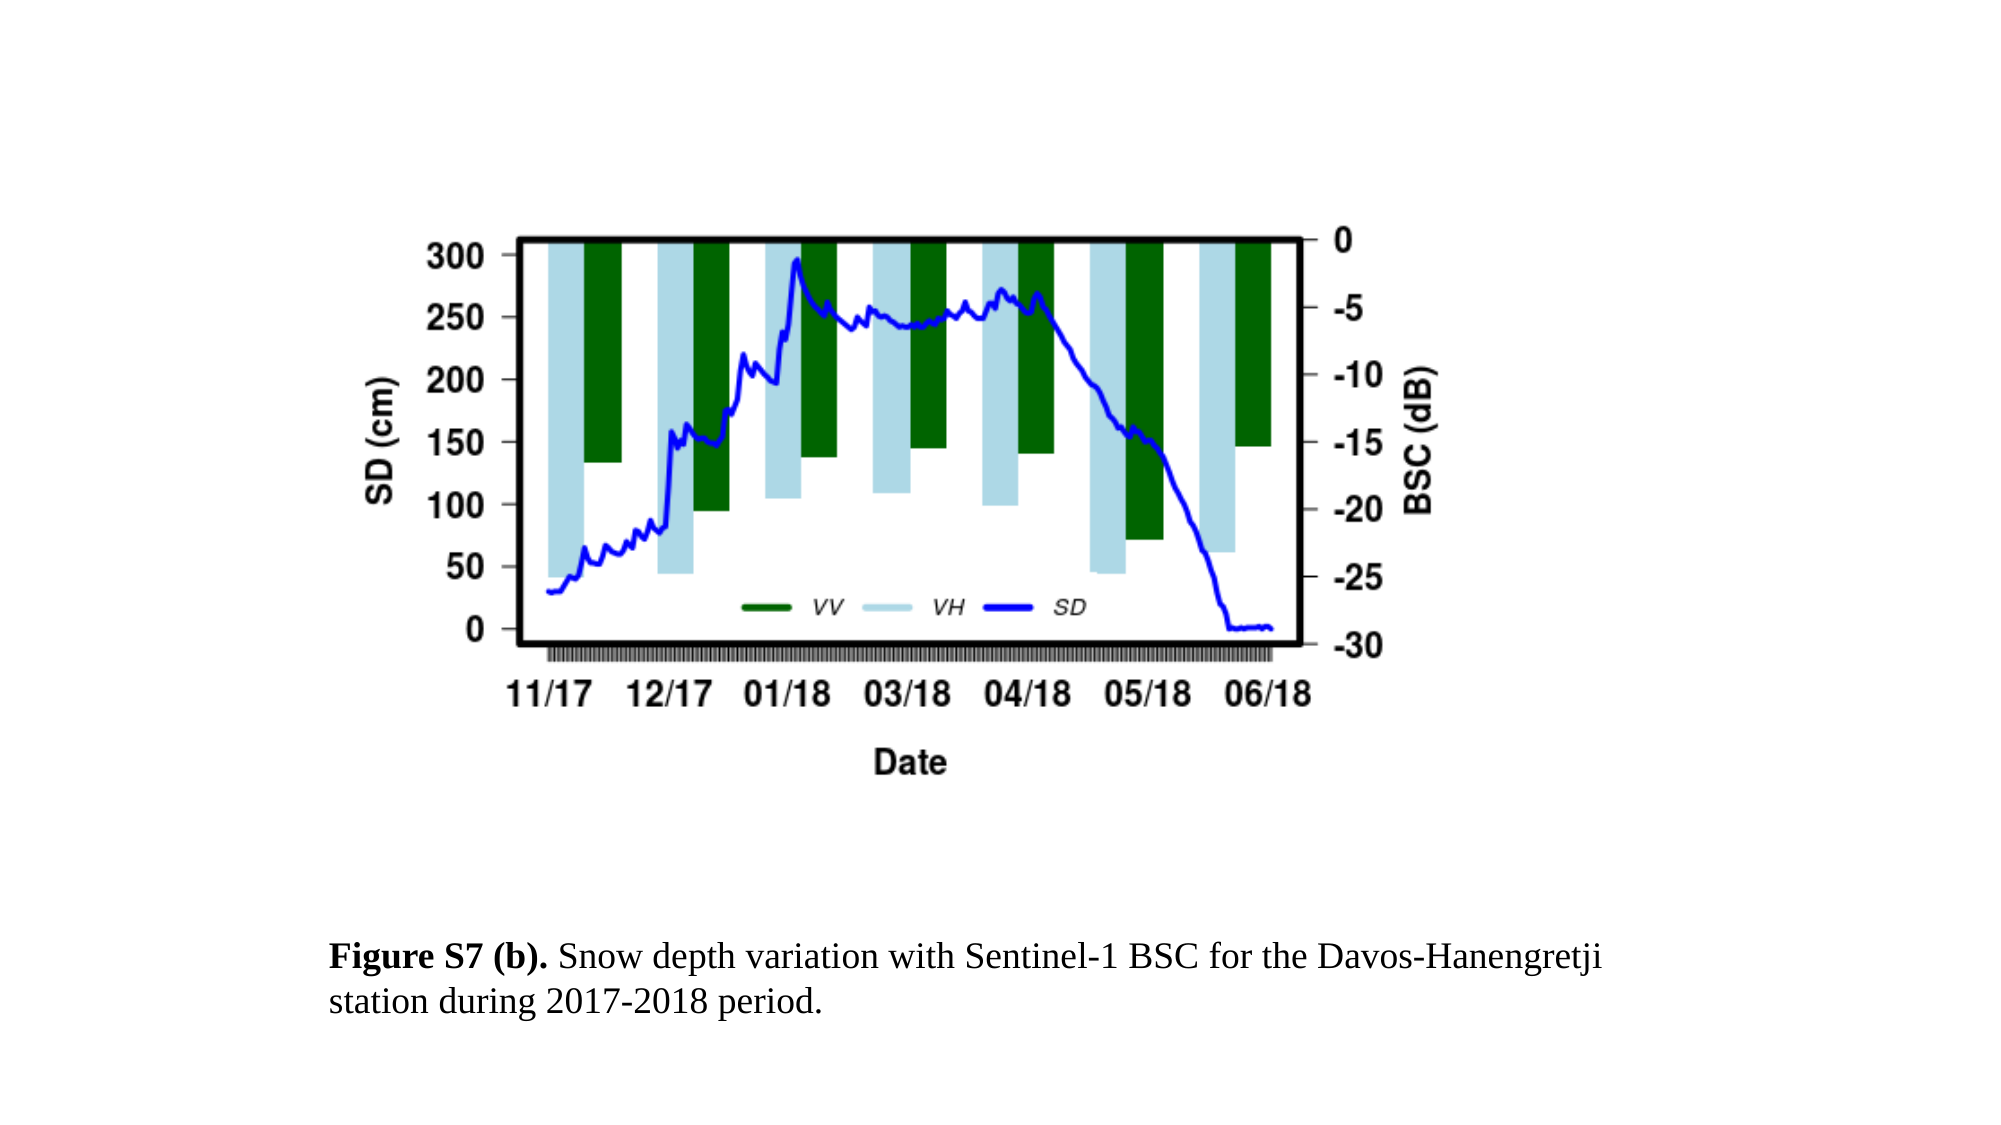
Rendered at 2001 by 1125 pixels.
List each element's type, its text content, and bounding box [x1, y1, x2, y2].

text_box Figure S7 (b). Snow depth variation with Sentinel-1 BSC for the Davos-Hanengretji station during 2017-2018 period. [314, 923, 1706, 1029]
picture [310, 217, 1476, 808]
